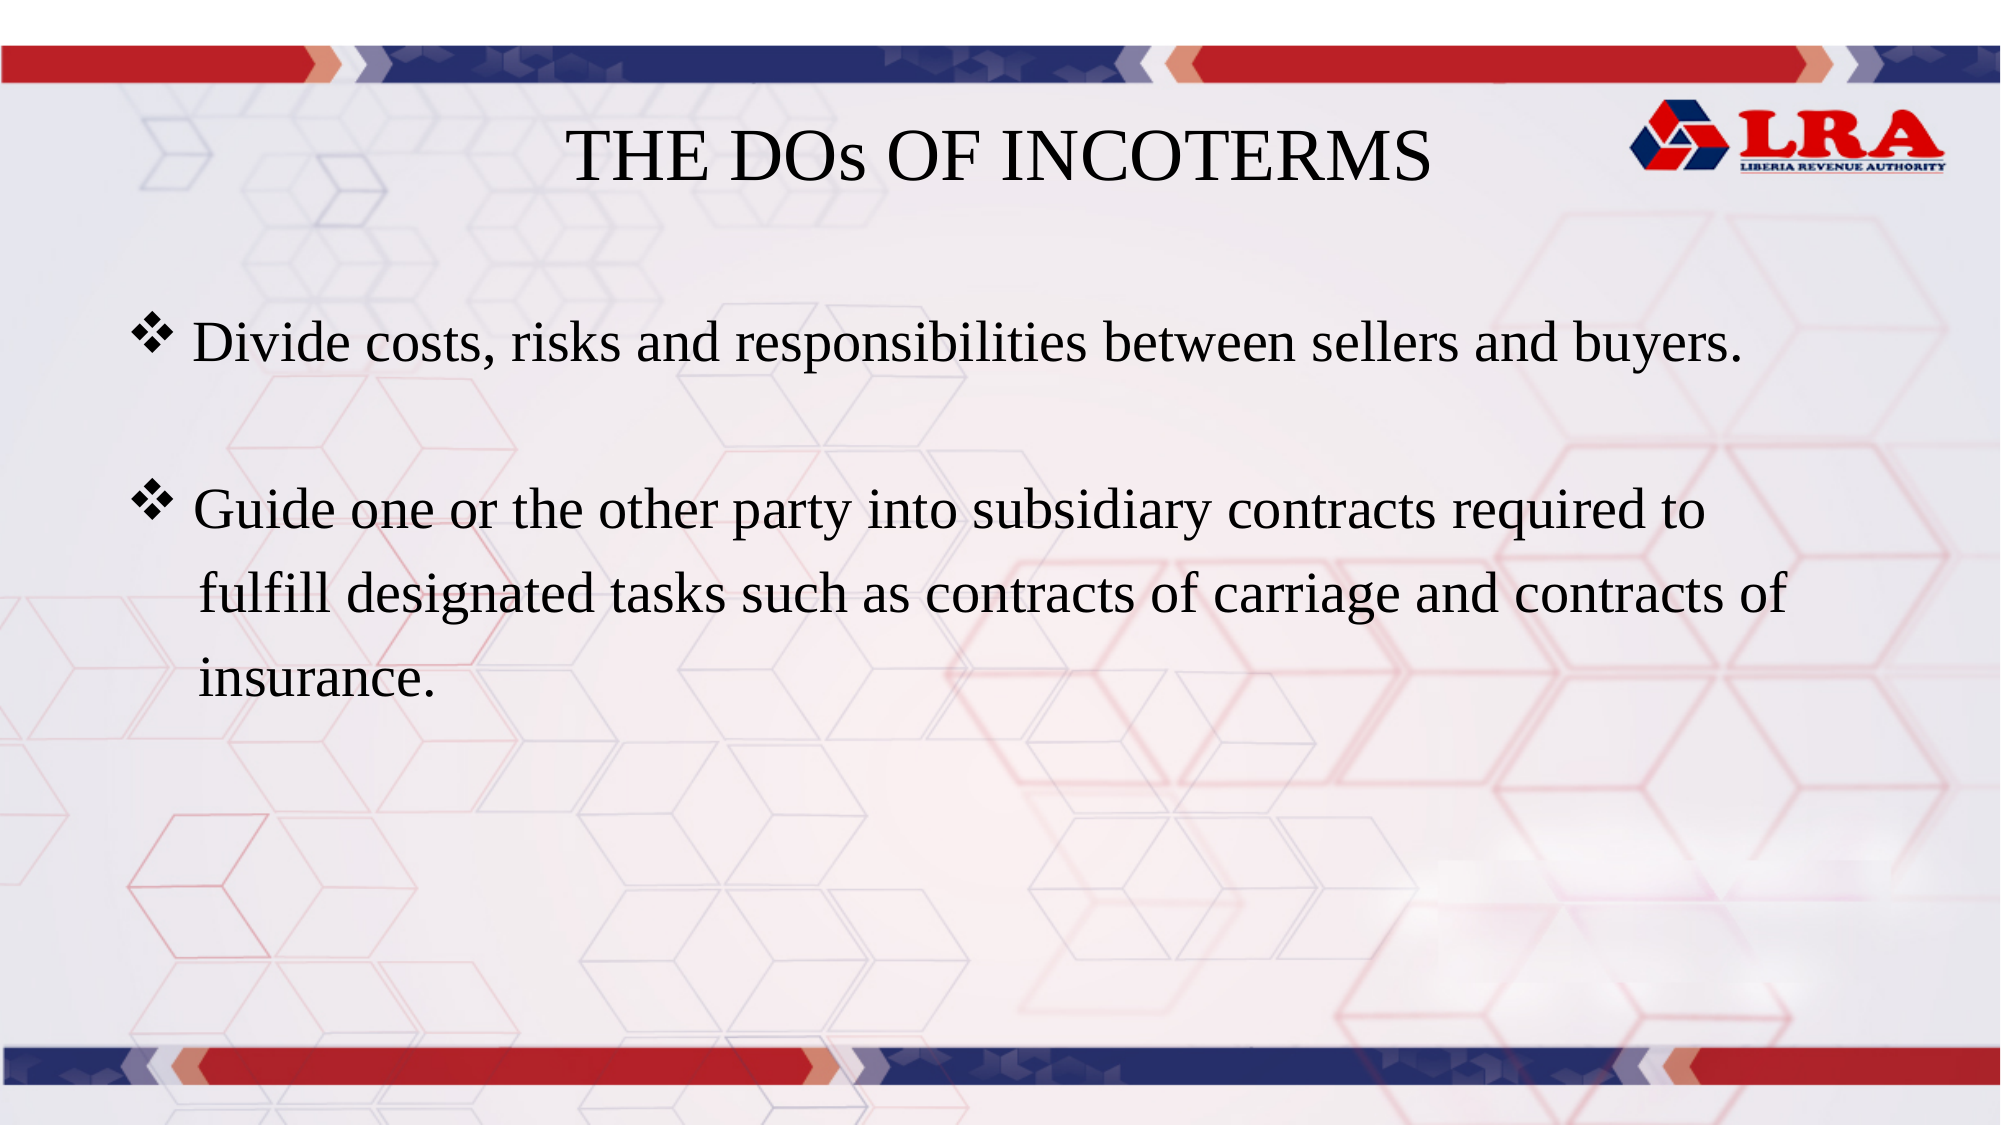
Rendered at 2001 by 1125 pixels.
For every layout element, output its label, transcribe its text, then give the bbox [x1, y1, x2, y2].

list Divide costs, risks and responsibilities between sellers and buyers. Guide one or the other party into subsidiary contracts required to fulfill designated tasks such as contracts of carriage and contracts of insurance. [111, 303, 1829, 1098]
title THE DOs OF INCOTERMS [137, 59, 1863, 253]
picture [0, 0, 2001, 1125]
